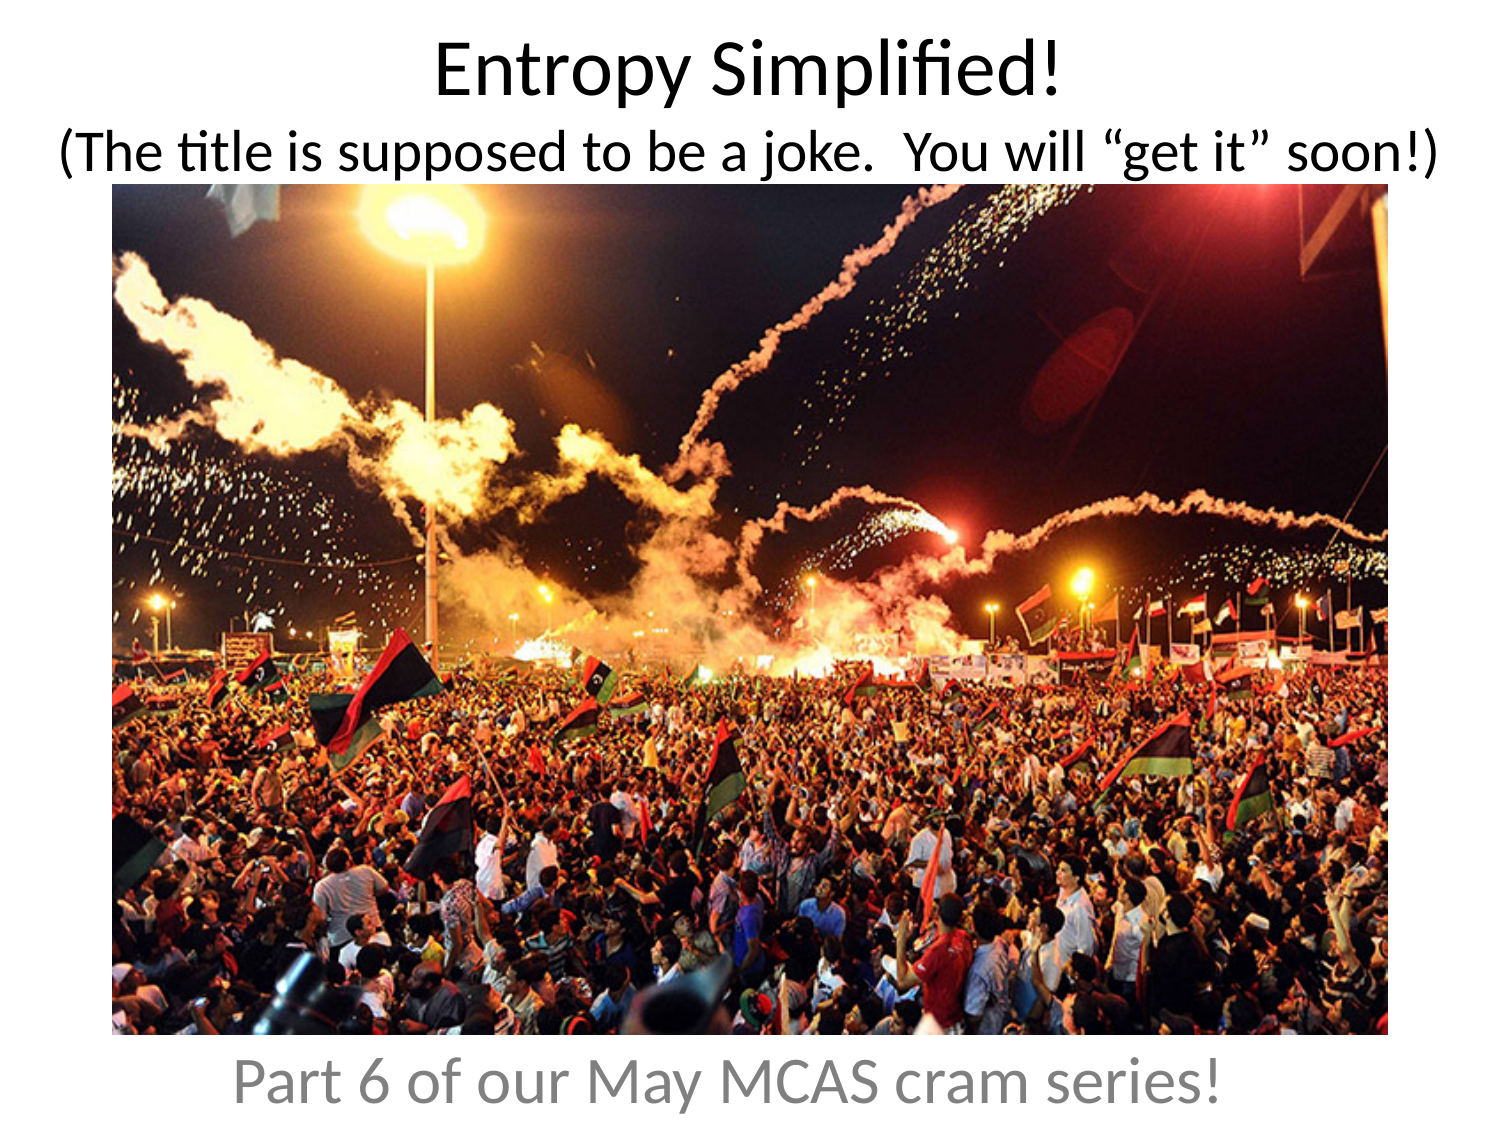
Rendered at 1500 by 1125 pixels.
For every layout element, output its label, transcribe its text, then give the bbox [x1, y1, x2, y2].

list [112, 184, 1388, 1035]
title Entropy Simplified! (The title is supposed to be a joke. You will “get it” soon!) [12, 4, 1488, 192]
text_box Part 6 of our May MCAS cram series! [217, 1043, 1240, 1124]
